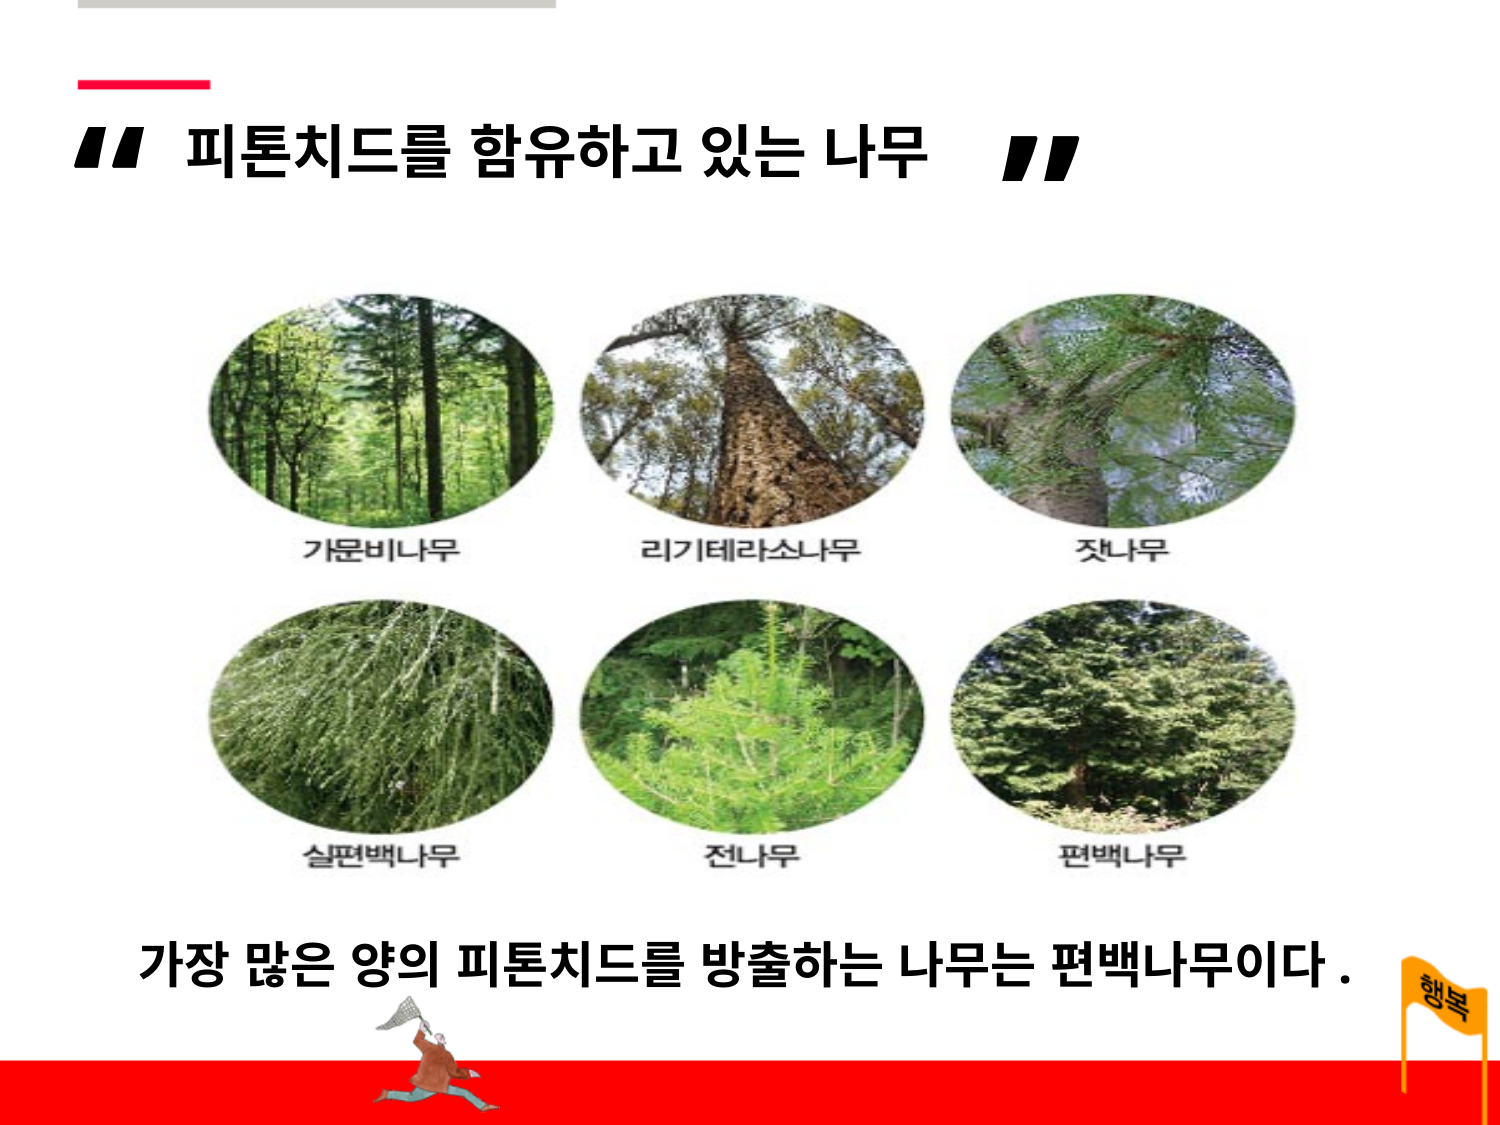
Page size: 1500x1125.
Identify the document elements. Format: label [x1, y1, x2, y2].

picture [0, 0, 1500, 1125]
text_box [52, 72, 1500, 315]
